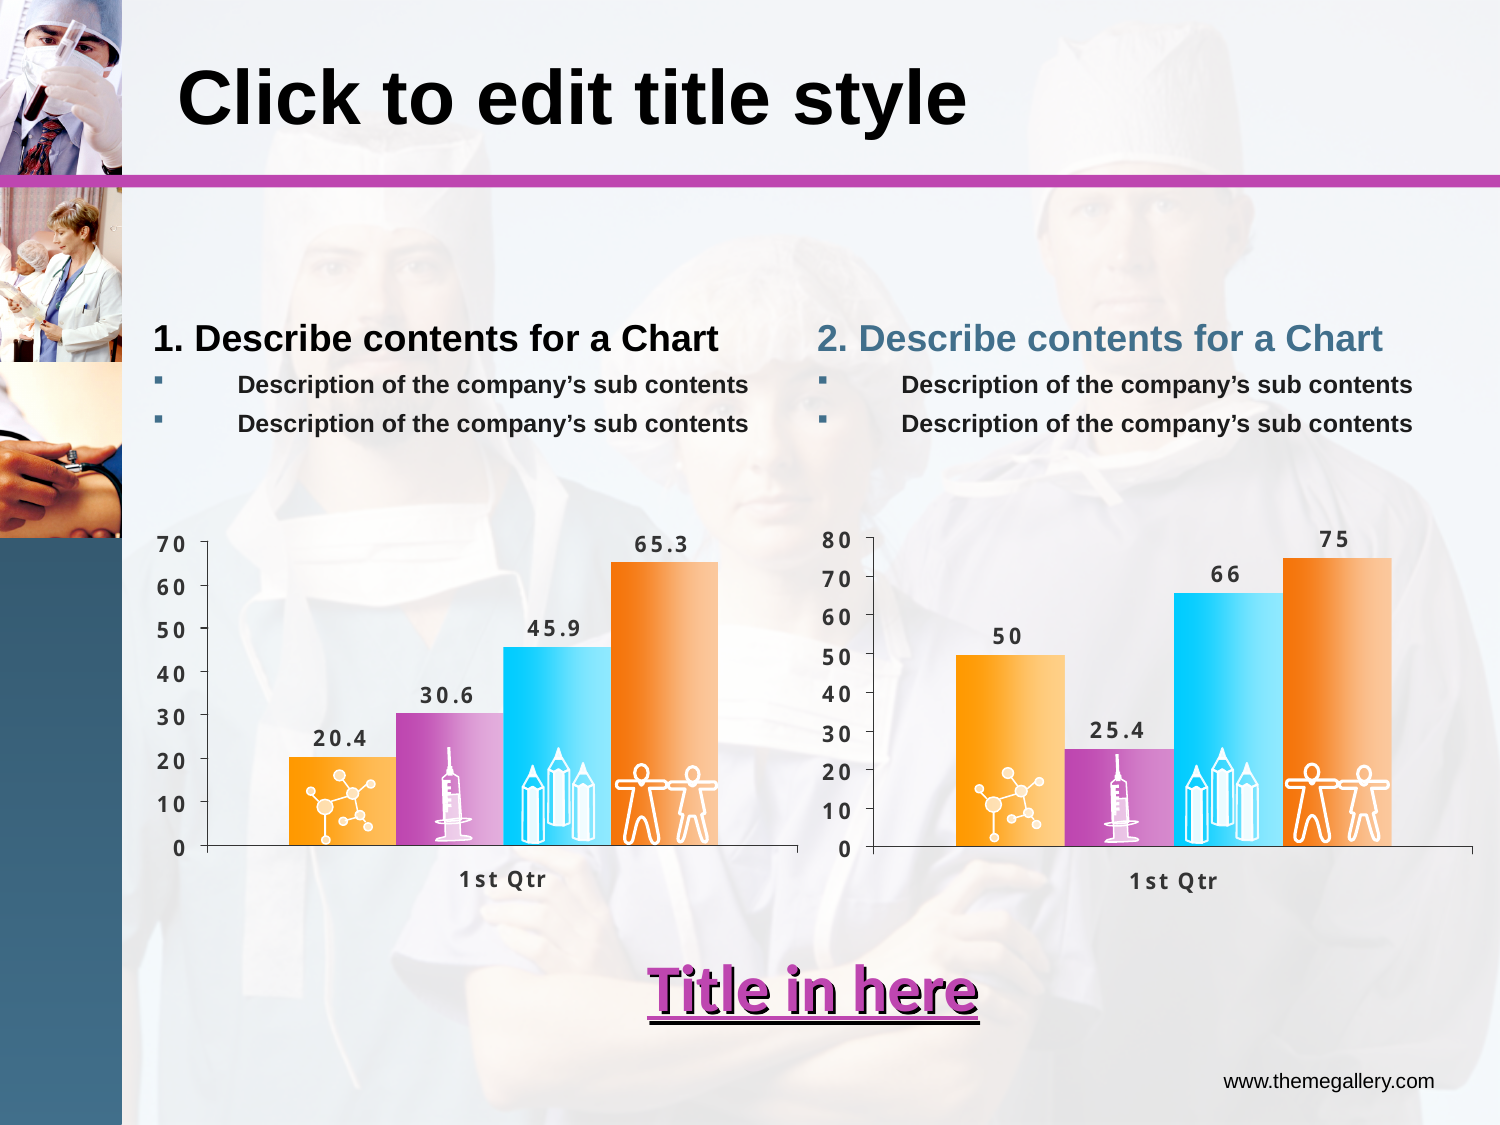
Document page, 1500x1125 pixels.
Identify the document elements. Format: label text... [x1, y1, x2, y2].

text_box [433, 746, 472, 842]
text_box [522, 747, 595, 844]
text_box 2. Describe contents for a Chart Description of the company’s sub contents Description of the company’s sub contents [802, 293, 1465, 445]
picture [0, 188, 1500, 1125]
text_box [1185, 747, 1259, 844]
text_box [306, 769, 376, 845]
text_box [616, 764, 717, 845]
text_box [1102, 753, 1139, 843]
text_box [137, 508, 798, 911]
text_box 1. Describe contents for a Chart Description of the company’s sub contents Description of the company’s sub contents [138, 293, 801, 445]
title Click to edit title style [162, 24, 1450, 163]
footer www.themegallery.com [975, 1059, 1450, 1113]
picture [0, 0, 1500, 174]
text_box Title in here [575, 937, 1050, 1033]
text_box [1286, 763, 1389, 843]
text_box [974, 767, 1044, 842]
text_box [802, 504, 1489, 913]
